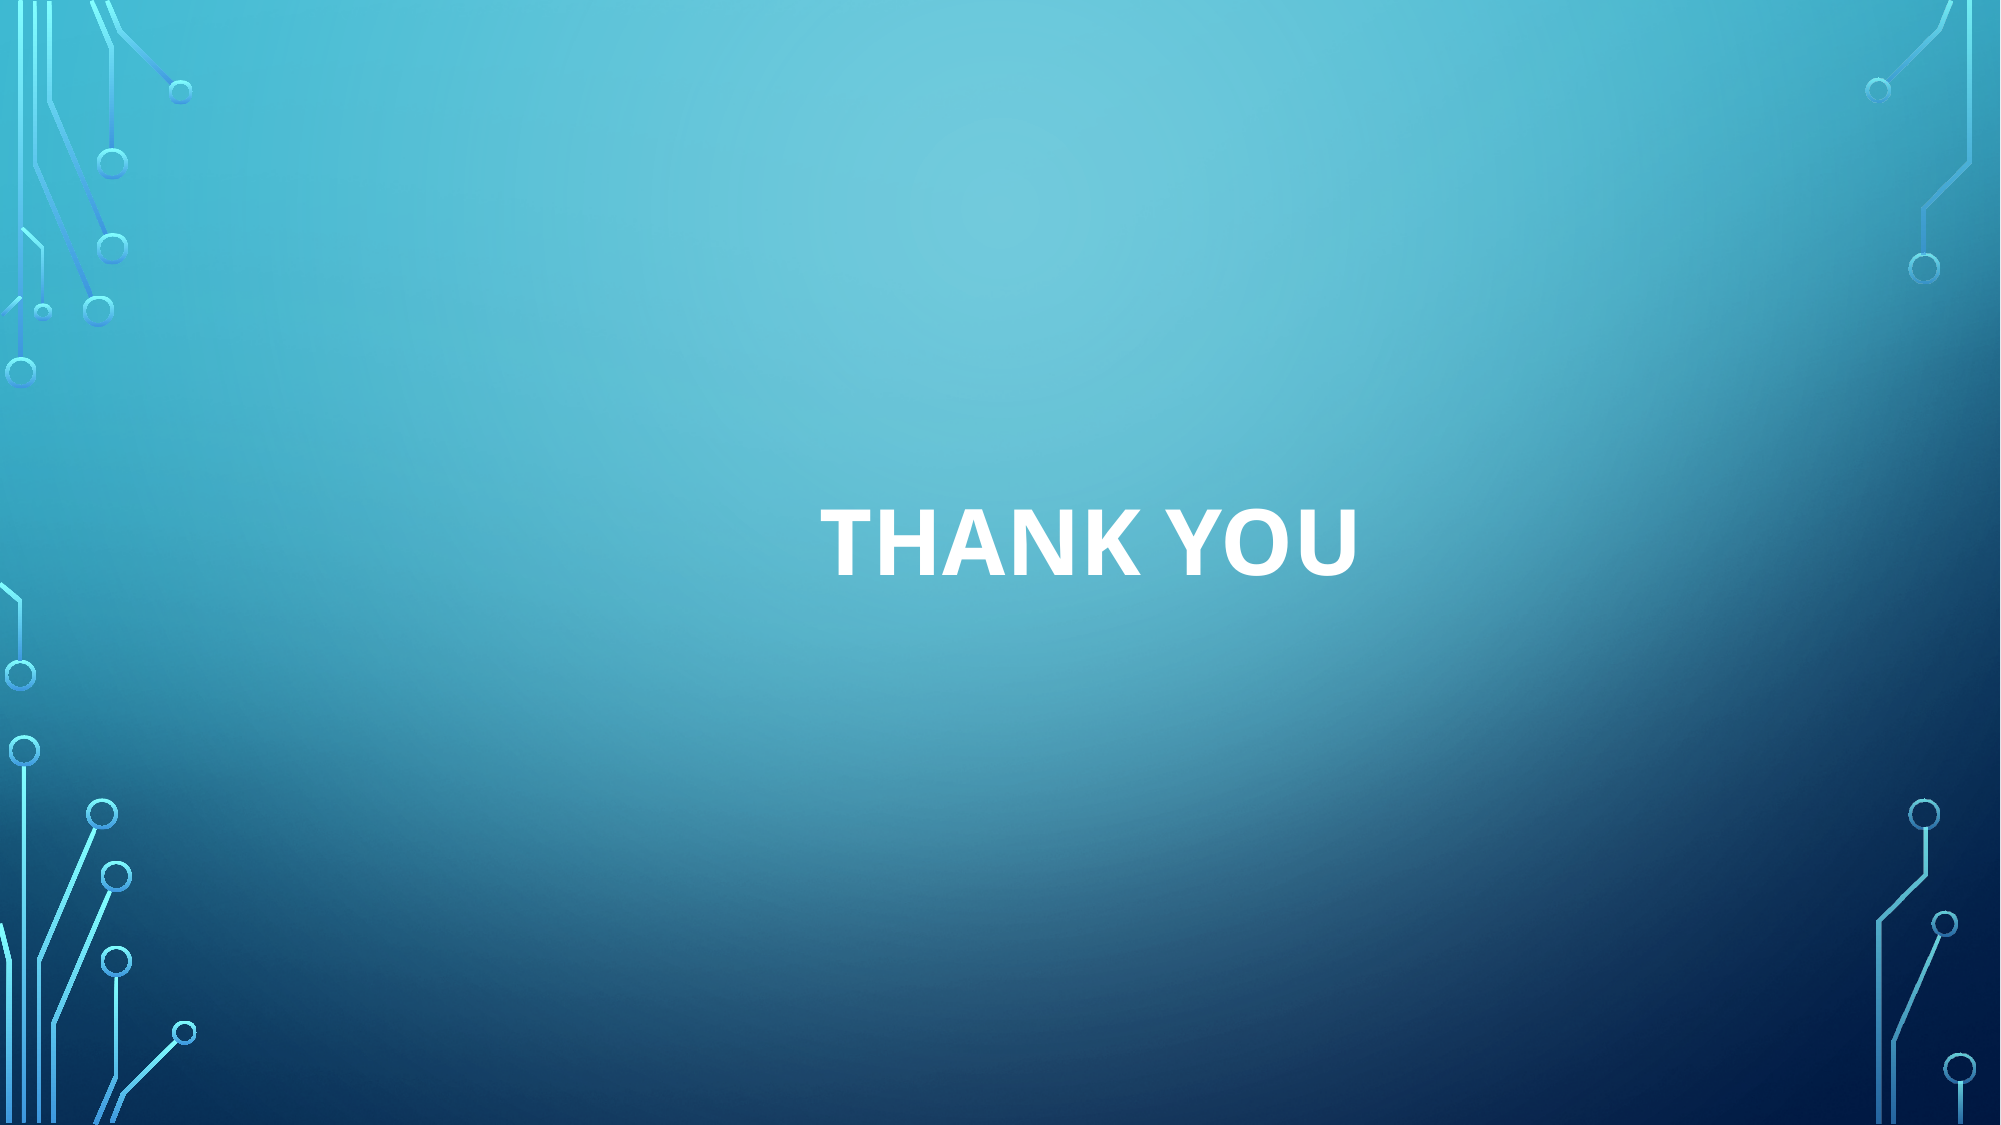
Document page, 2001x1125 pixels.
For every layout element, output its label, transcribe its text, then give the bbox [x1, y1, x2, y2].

title Thank you [187, 101, 2000, 991]
